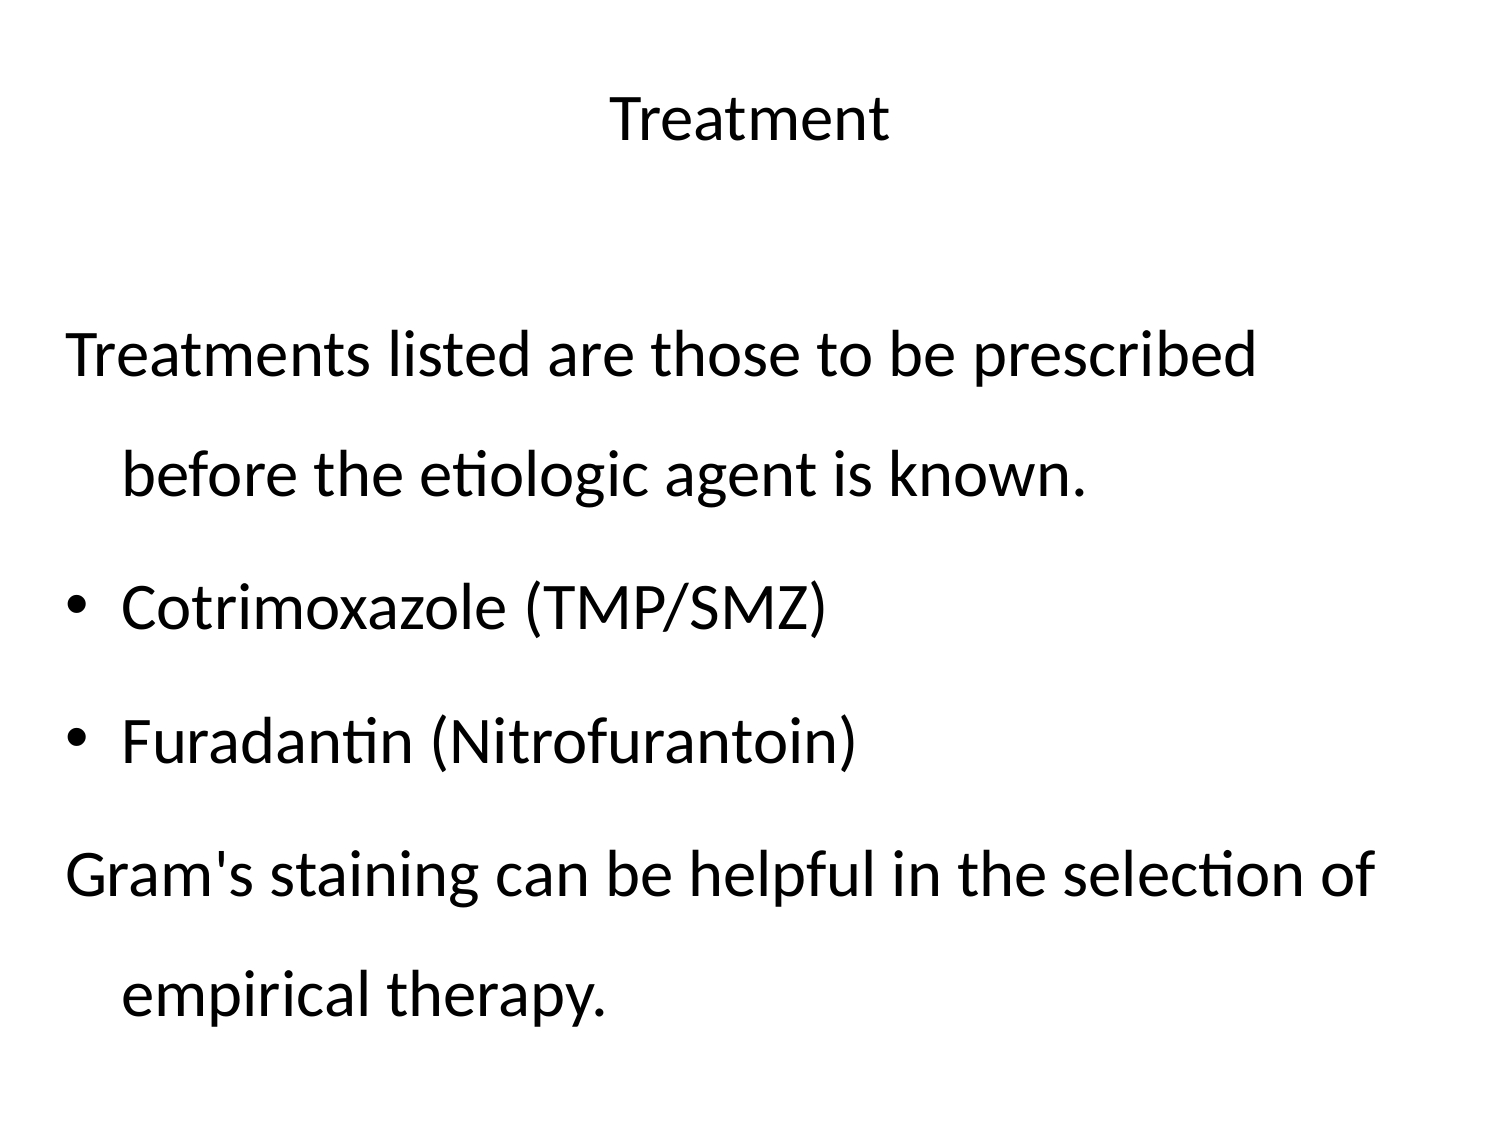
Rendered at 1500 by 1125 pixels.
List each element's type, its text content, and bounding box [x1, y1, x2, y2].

list Treatments listed are those to be prescribed before the etiologic agent is known. Cotrimoxazole (TMP/SMZ) Furadantin (Nitrofurantoin) Gram's staining can be helpful in the selection of empirical therapy. [50, 262, 1425, 1005]
title Treatment [75, 45, 1425, 233]
